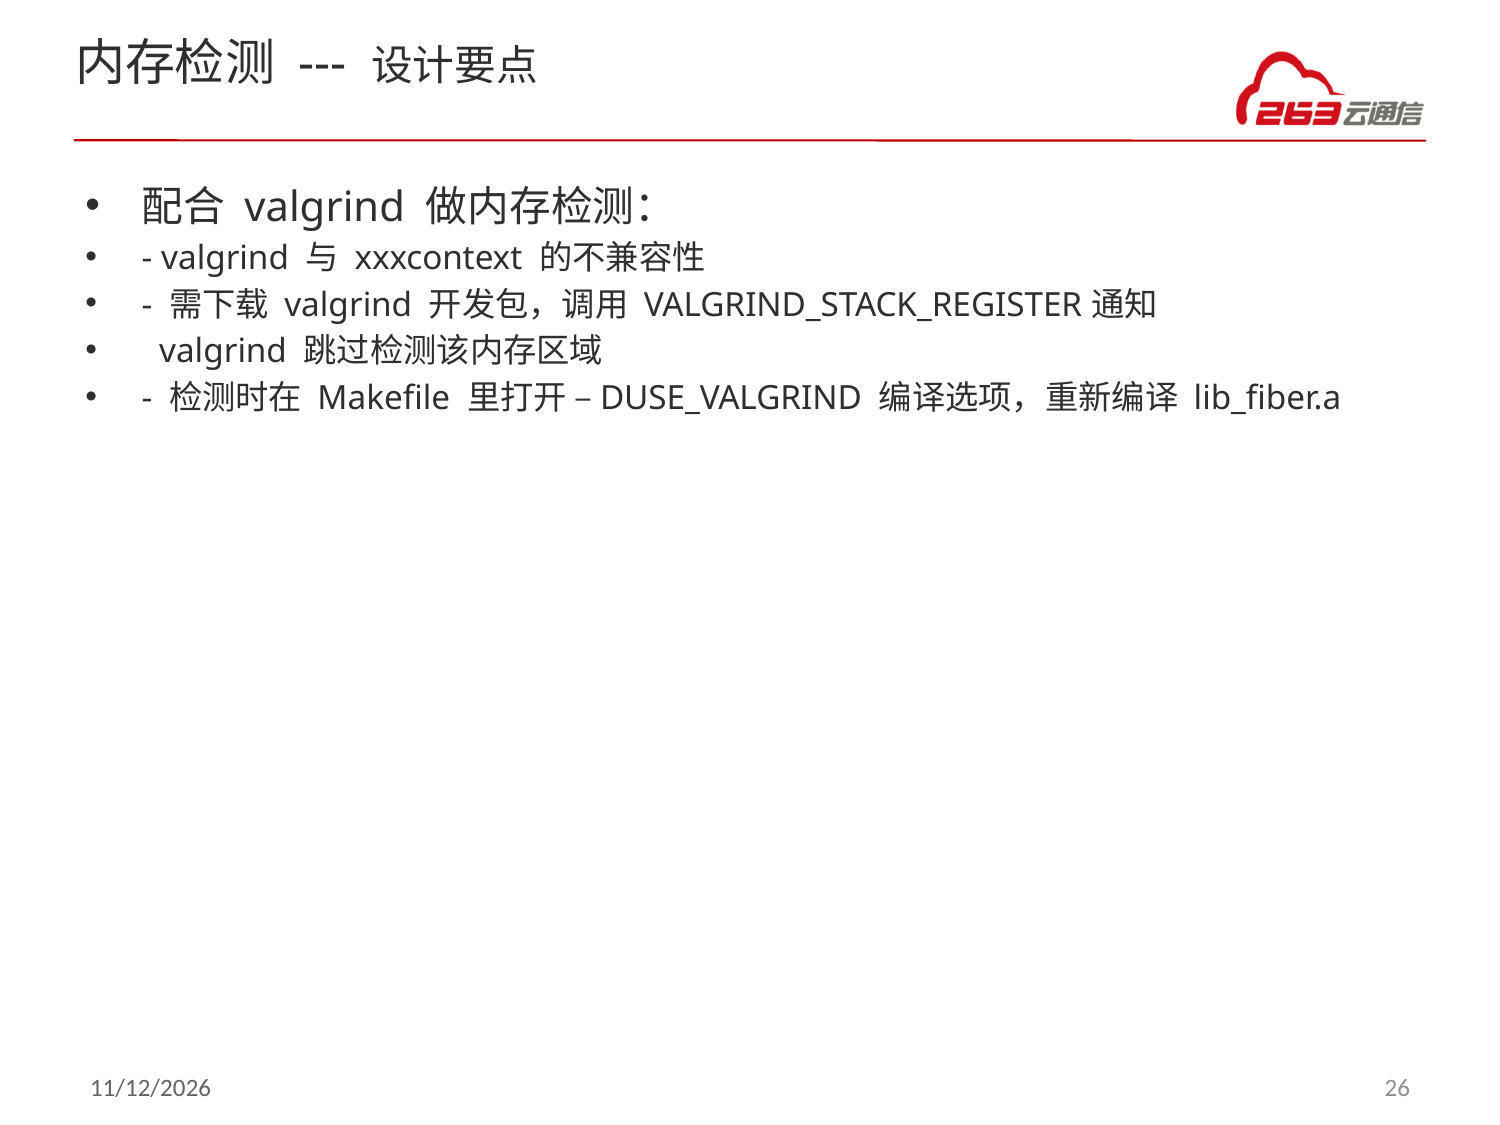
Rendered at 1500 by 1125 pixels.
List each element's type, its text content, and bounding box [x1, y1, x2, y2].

list 配合 valgrind 做内存检测： - valgrind 与 xxxcontext 的不兼容性 - 需下载 valgrind 开发包，调用 VALGRIND_STACK_REGISTER通知 valgrind 跳过检测该内存区域 - 检测时在 Makefile 里打开 –DUSE_VALGRIND 编译选项，重新编译 lib_fiber.a [70, 171, 1421, 1016]
title 内存检测 --- 设计要点 [75, 30, 1235, 136]
picture [1230, 37, 1430, 141]
